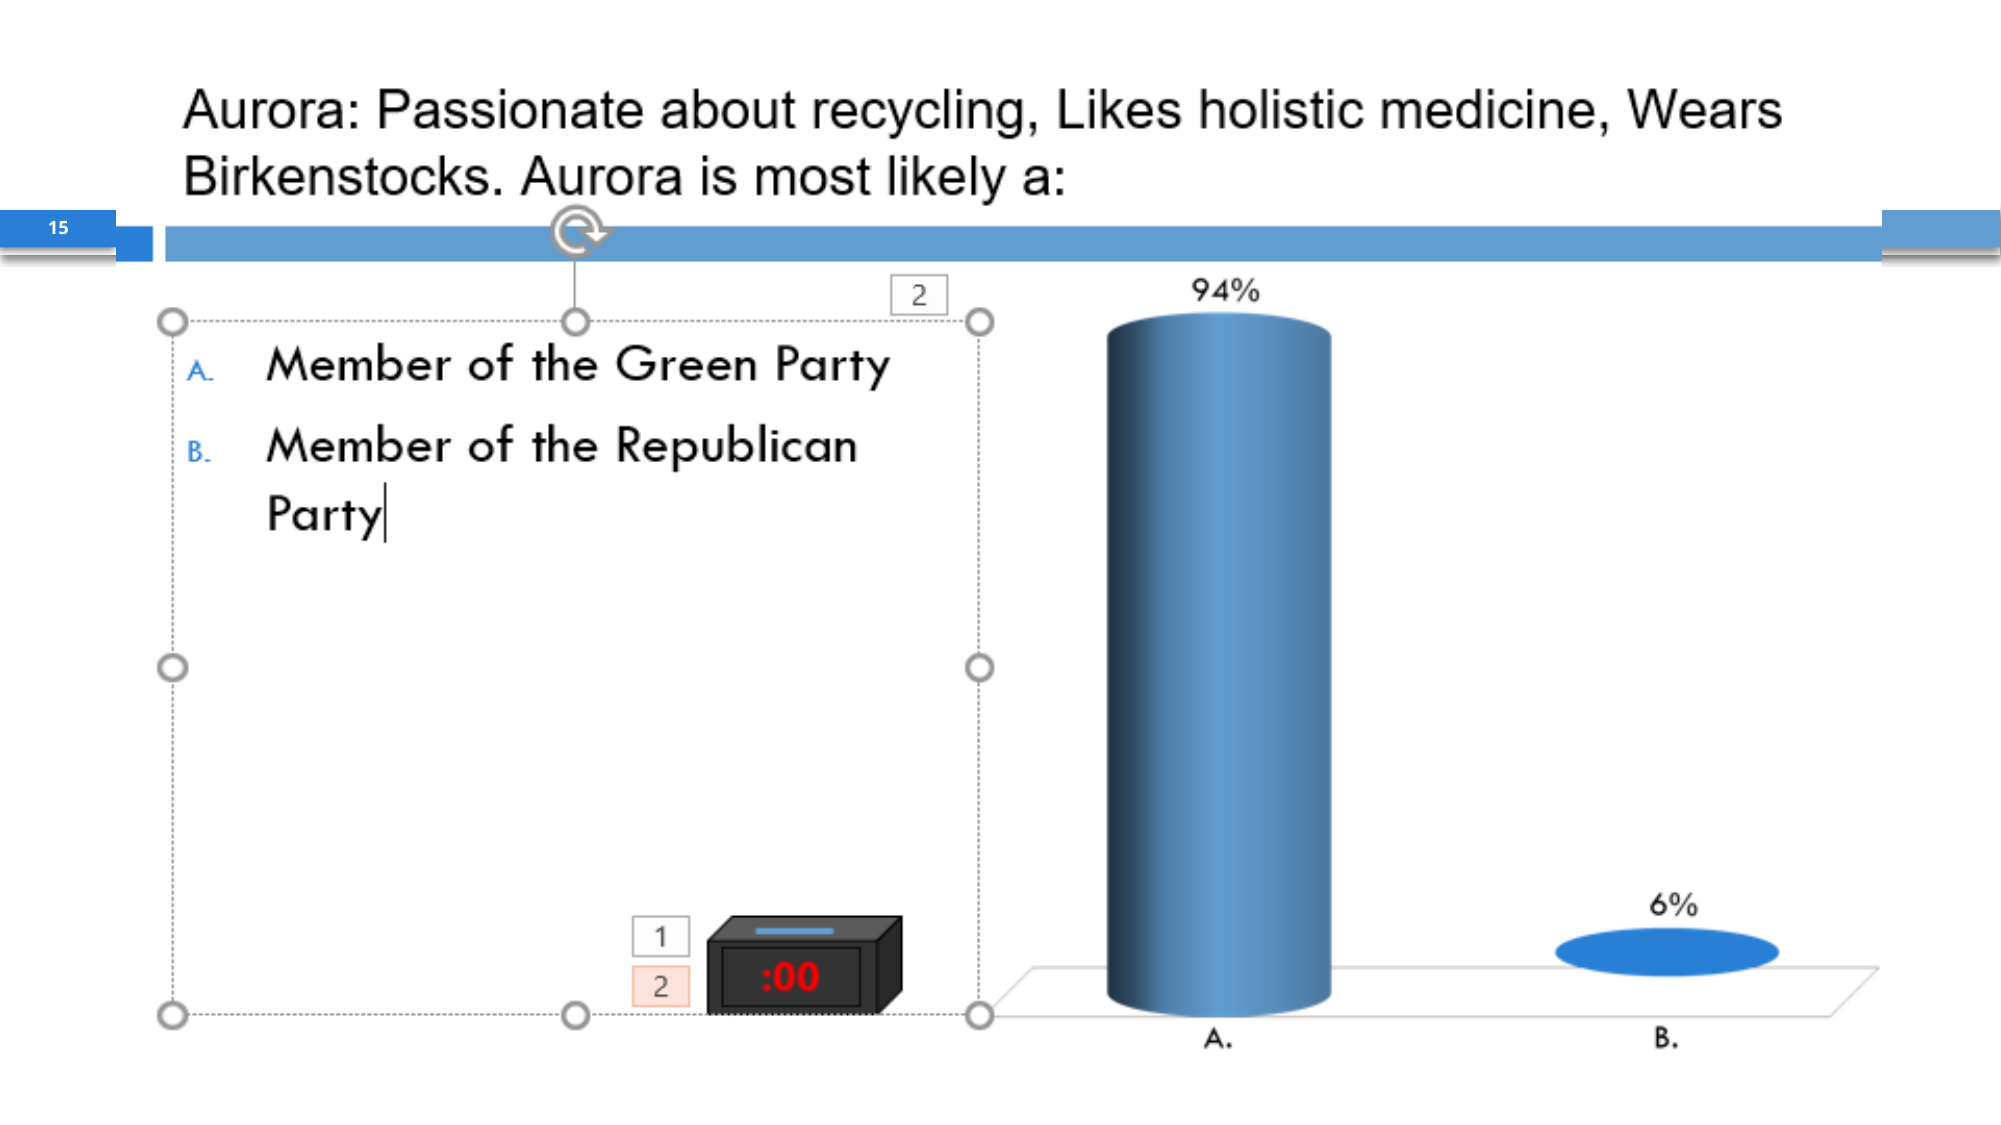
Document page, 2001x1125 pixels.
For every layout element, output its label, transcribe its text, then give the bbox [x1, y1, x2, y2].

slide_number 15 [0, 208, 110, 249]
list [116, 56, 1882, 1066]
